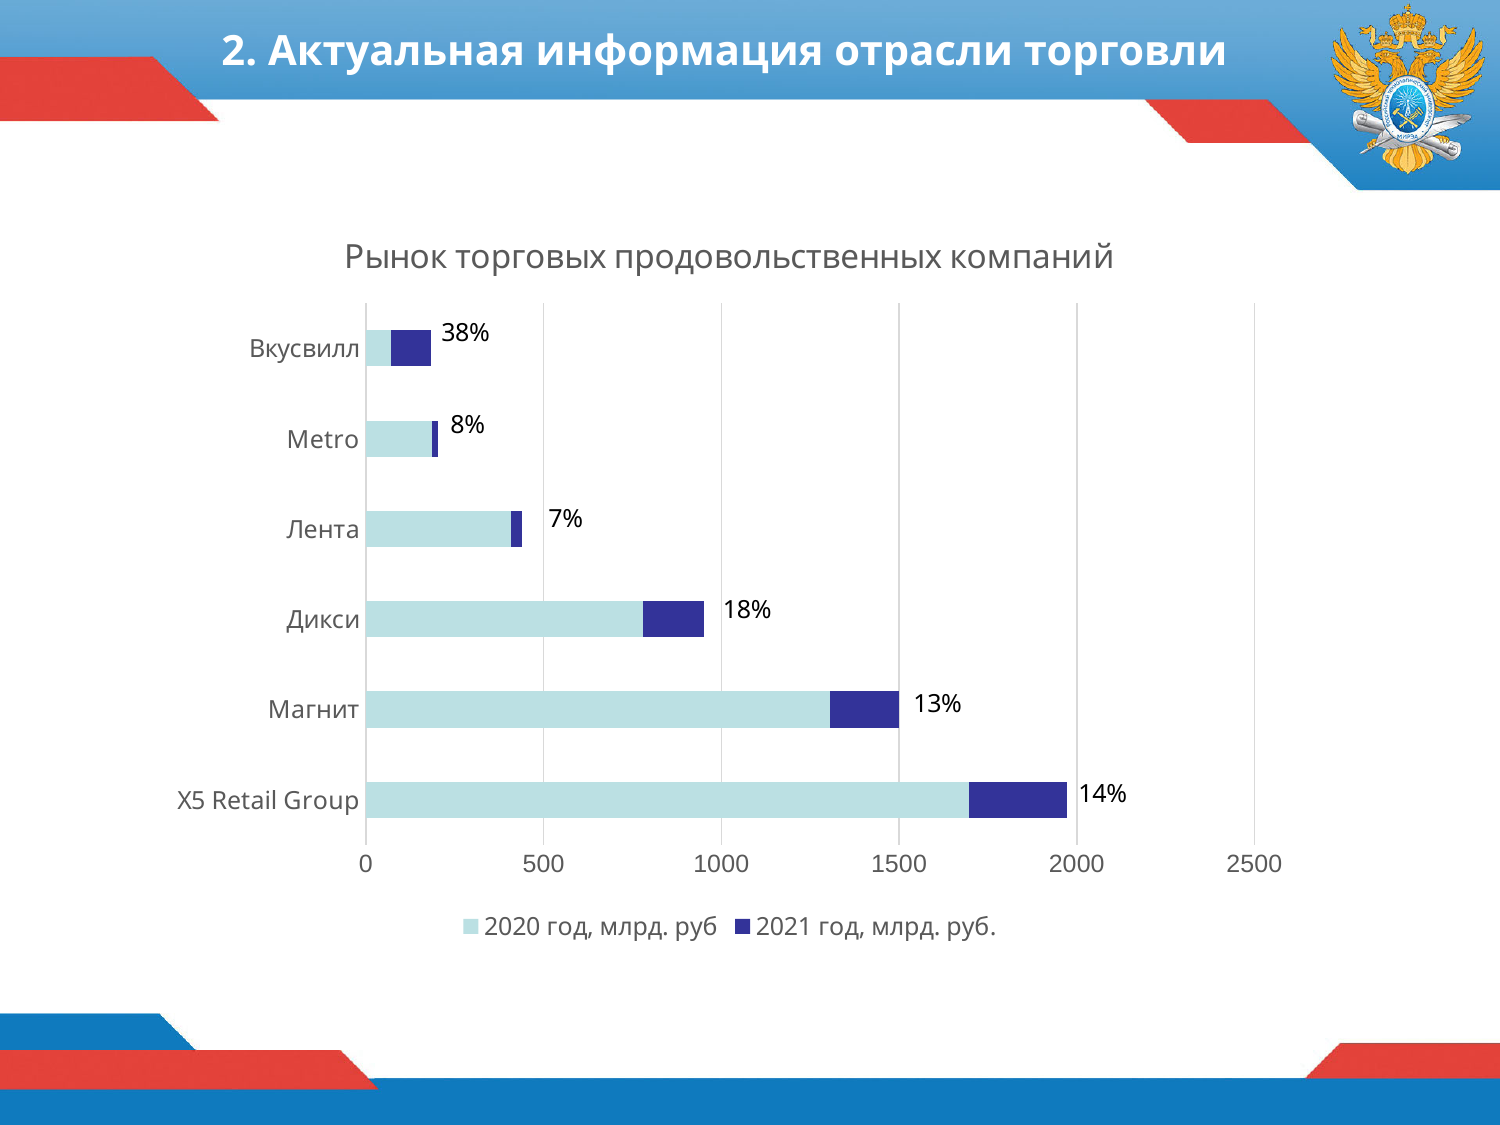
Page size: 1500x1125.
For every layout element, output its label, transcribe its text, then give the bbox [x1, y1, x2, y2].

chart [153, 201, 1307, 950]
text_box 2. Актуальная информация отрасли торговли [206, 16, 1322, 95]
picture [0, 0, 1500, 1125]
